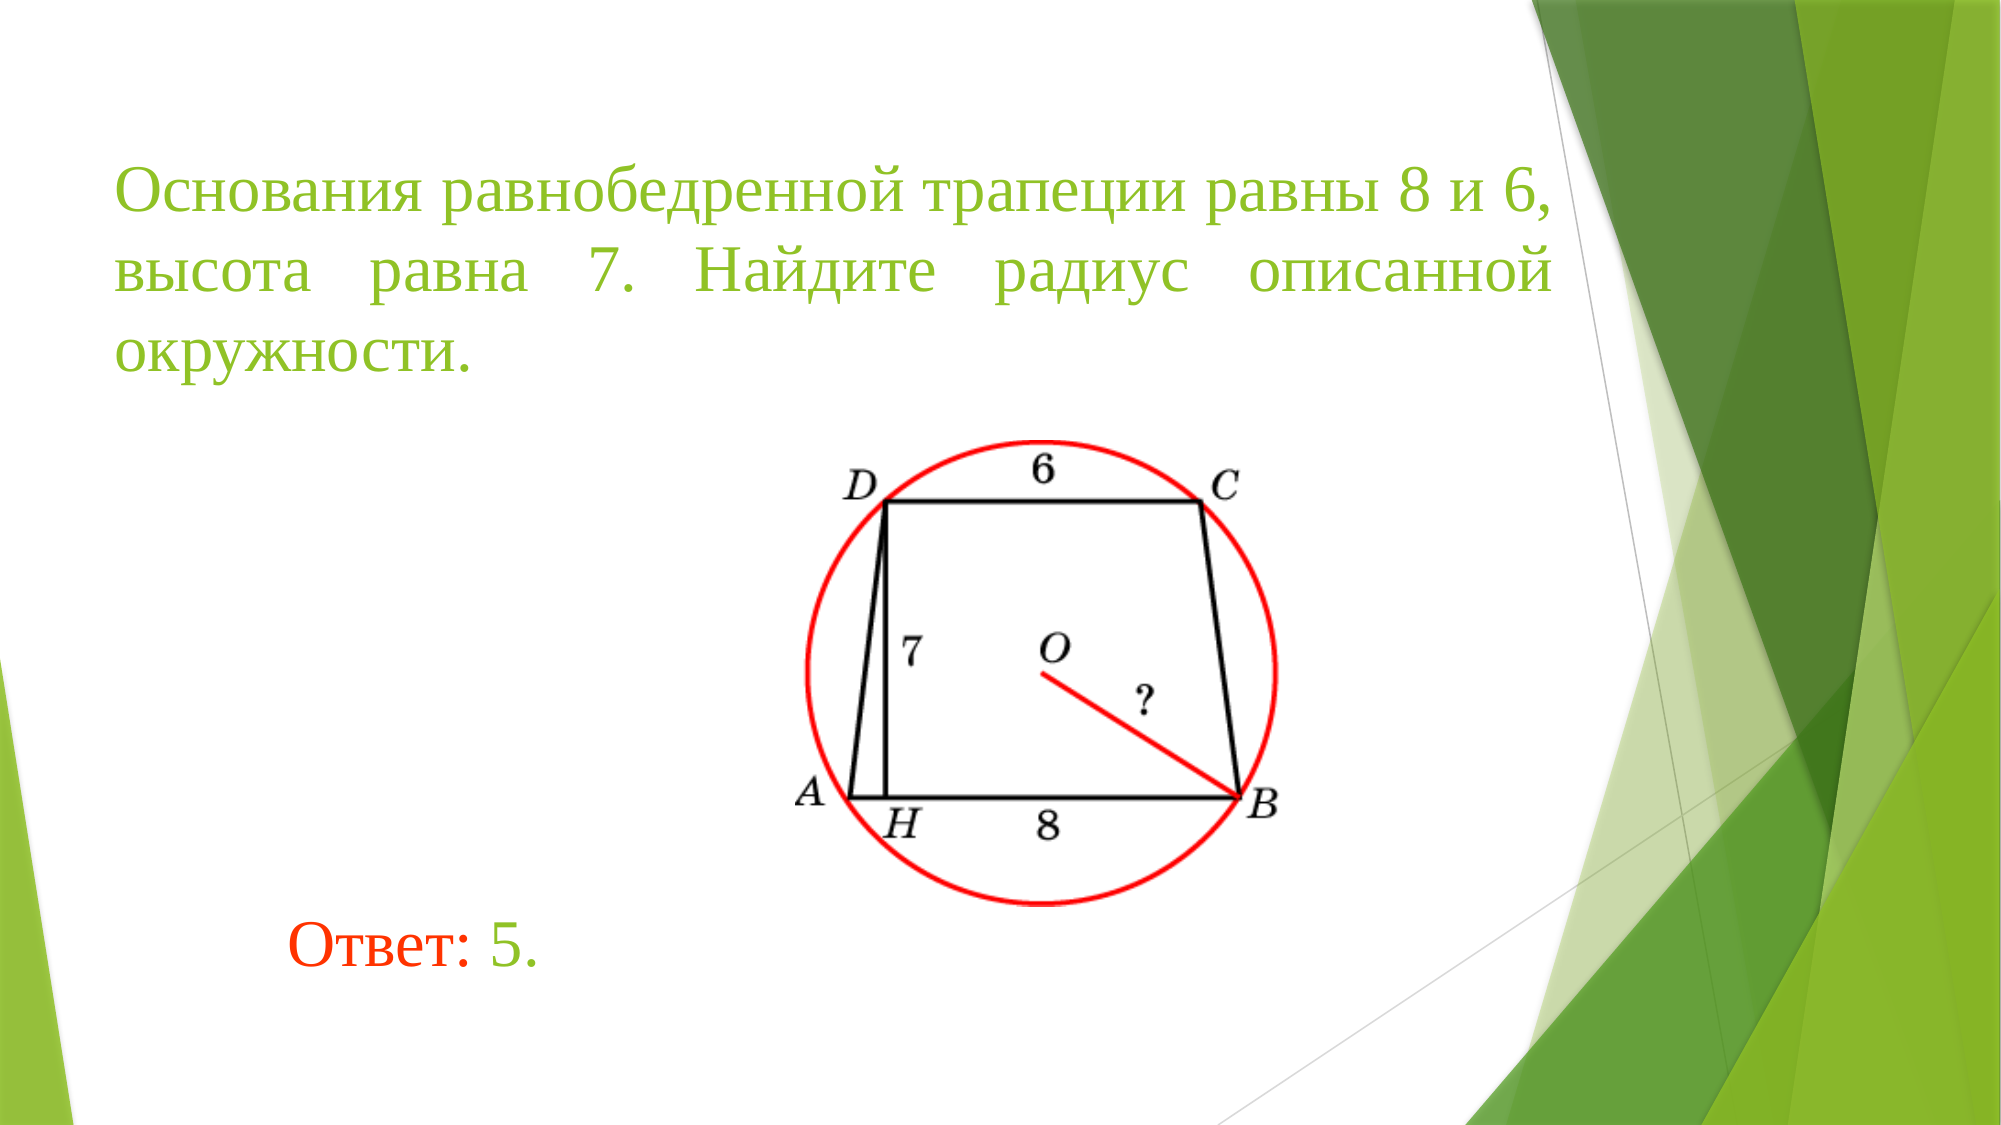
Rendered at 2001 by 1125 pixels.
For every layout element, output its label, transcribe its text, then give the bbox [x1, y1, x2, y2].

text_box Ответ: 5. [272, 892, 835, 988]
picture [794, 439, 1281, 907]
text_box Основания равнобедренной трапеции равны 8 и 6, высота равна 7. Найдите радиус описанной окружности. [99, 137, 1571, 393]
